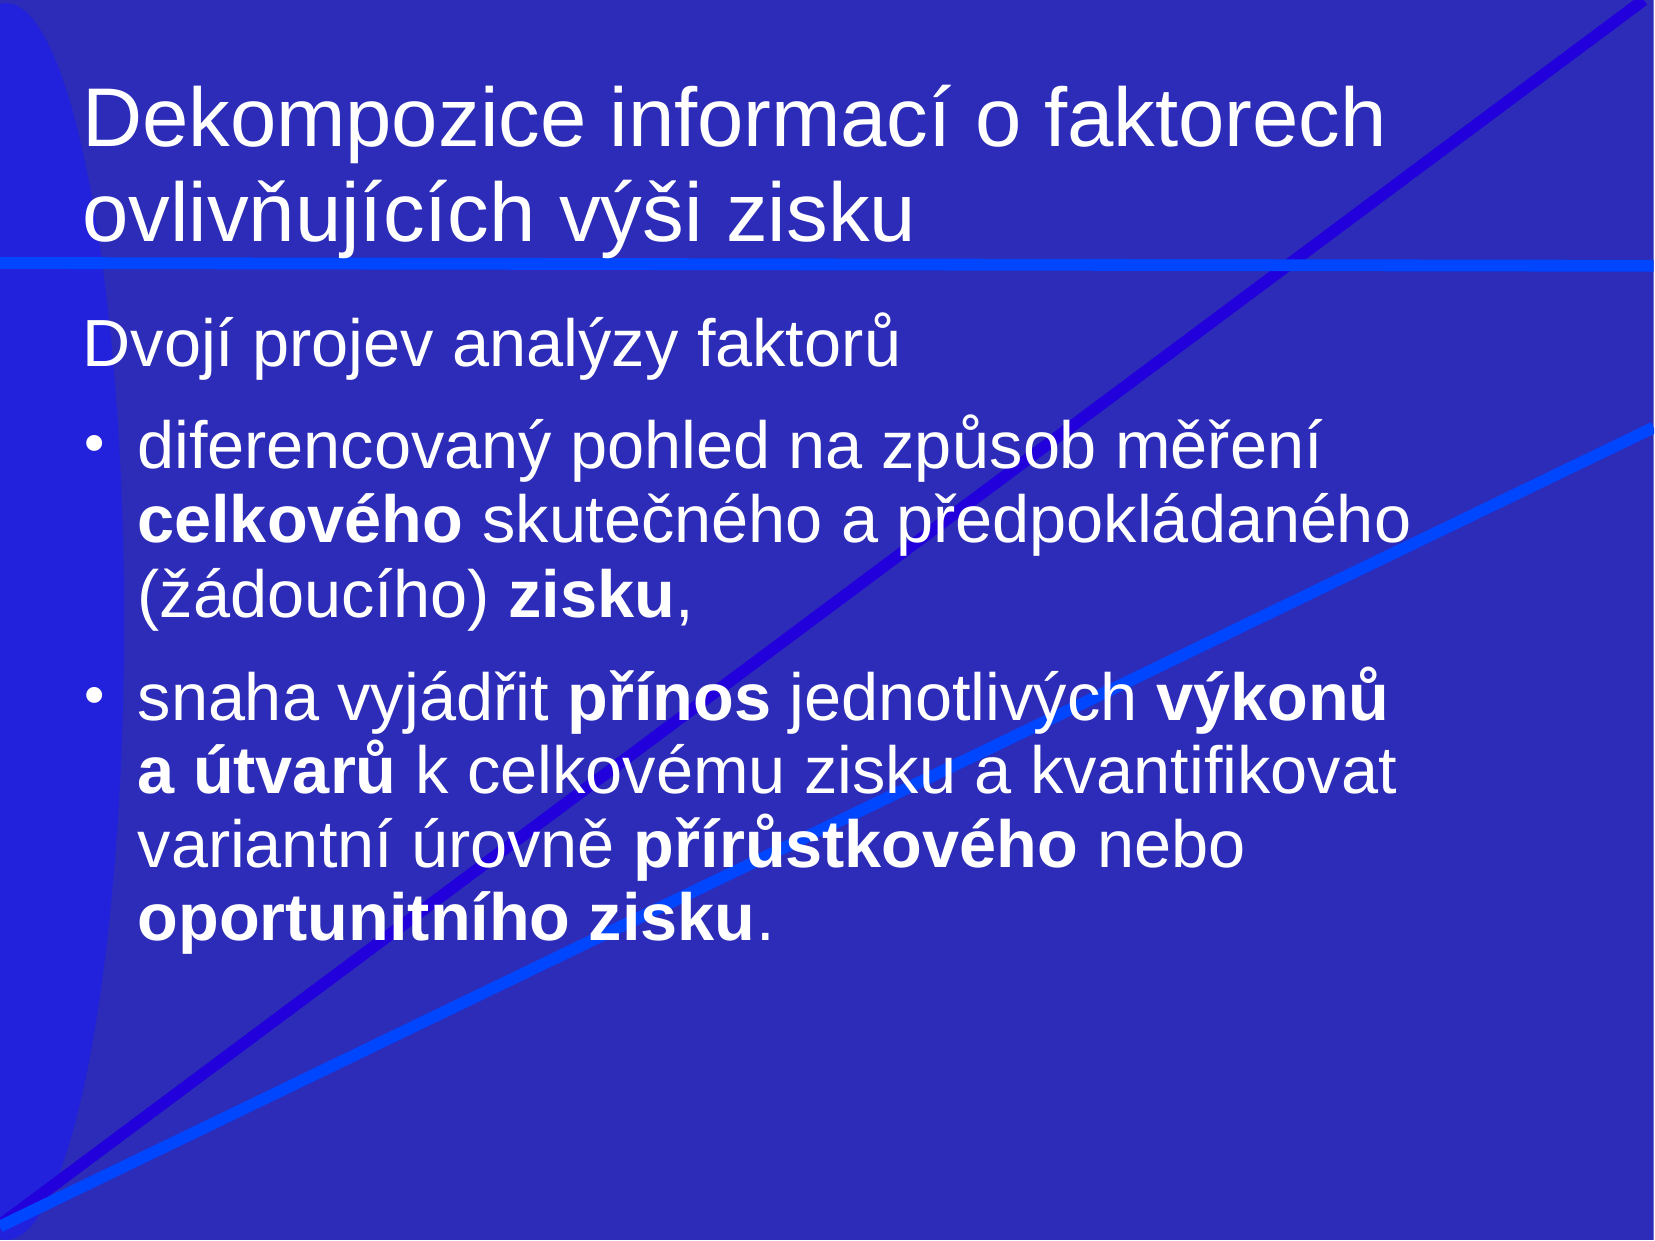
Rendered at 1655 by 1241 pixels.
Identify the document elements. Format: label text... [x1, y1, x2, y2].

title Dekompozice informací o faktorech ovlivňujících výši zisku [80, 66, 1574, 274]
text_box Dvojí projev analýzy faktorů diferencovaný pohled na způsob měření celkového skutečného a předpokládaného (žádoucího) zisku, snaha vyjádřit přínos jednotlivých výkonů a útvarů k celkovému zisku a kvantifikovat variantní úrovně přírůstkového nebo oportunitního zisku. [80, 299, 1446, 956]
